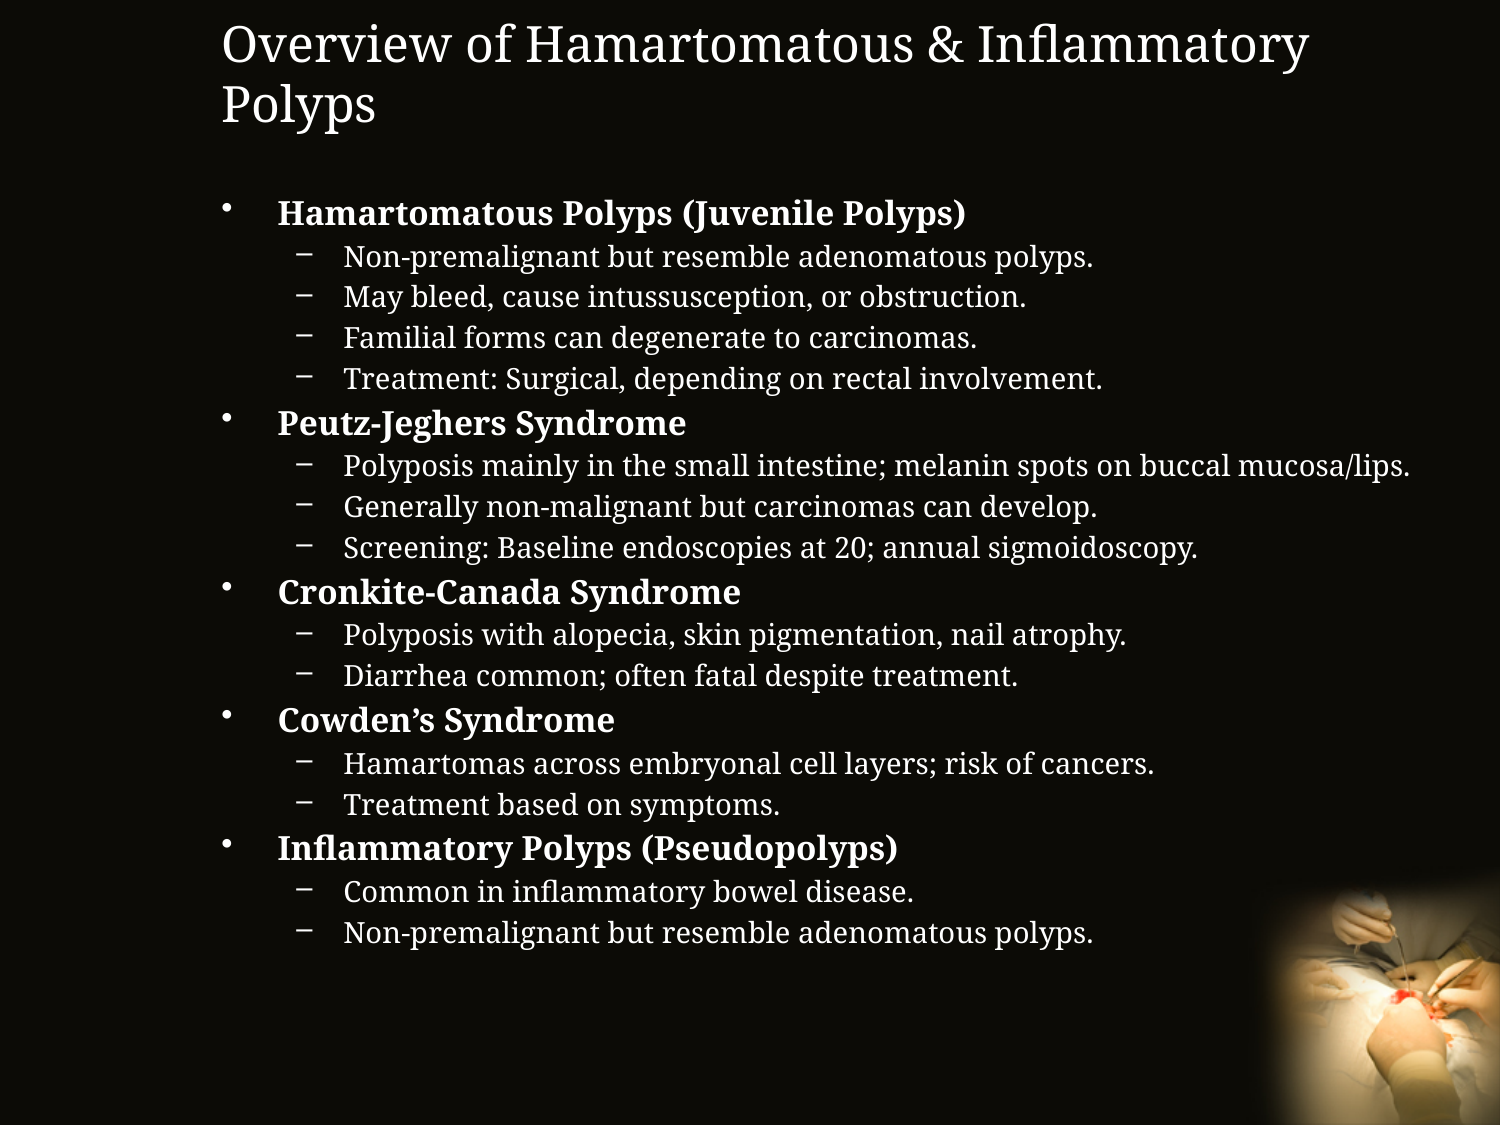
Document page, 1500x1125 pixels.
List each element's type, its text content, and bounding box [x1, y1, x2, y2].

title Overview of Hamartomatous & Inflammatory Polyps [206, 30, 1377, 115]
picture [0, 0, 1500, 1125]
list Hamartomatous Polyps (Juvenile Polyps) Non-premalignant but resemble adenomatous polyps. May bleed, cause intussusception, or obstruction. Familial forms can degenerate to carcinomas. Treatment: Surgical, depending on rectal involvement. Peutz-Jeghers Syndrome Polyposis mainly in the small intestine; melanin spots on buccal mucosa/lips. Generally non-malignant but carcinomas can develop. Screening: Baseline endoscopies at 20; annual sigmoidoscopy. Cronkite-Canada Syndrome Polyposis with alopecia, skin pigmentation, nail atrophy. Diarrhea common; often fatal despite treatment. Cowden’s Syndrome Hamartomas across embryonal cell layers; risk of cancers. Treatment based on symptoms. Inflammatory Polyps (Pseudopolyps) Common in inflammatory bowel disease. Non-premalignant but resemble adenomatous polyps. [206, 184, 1436, 1059]
